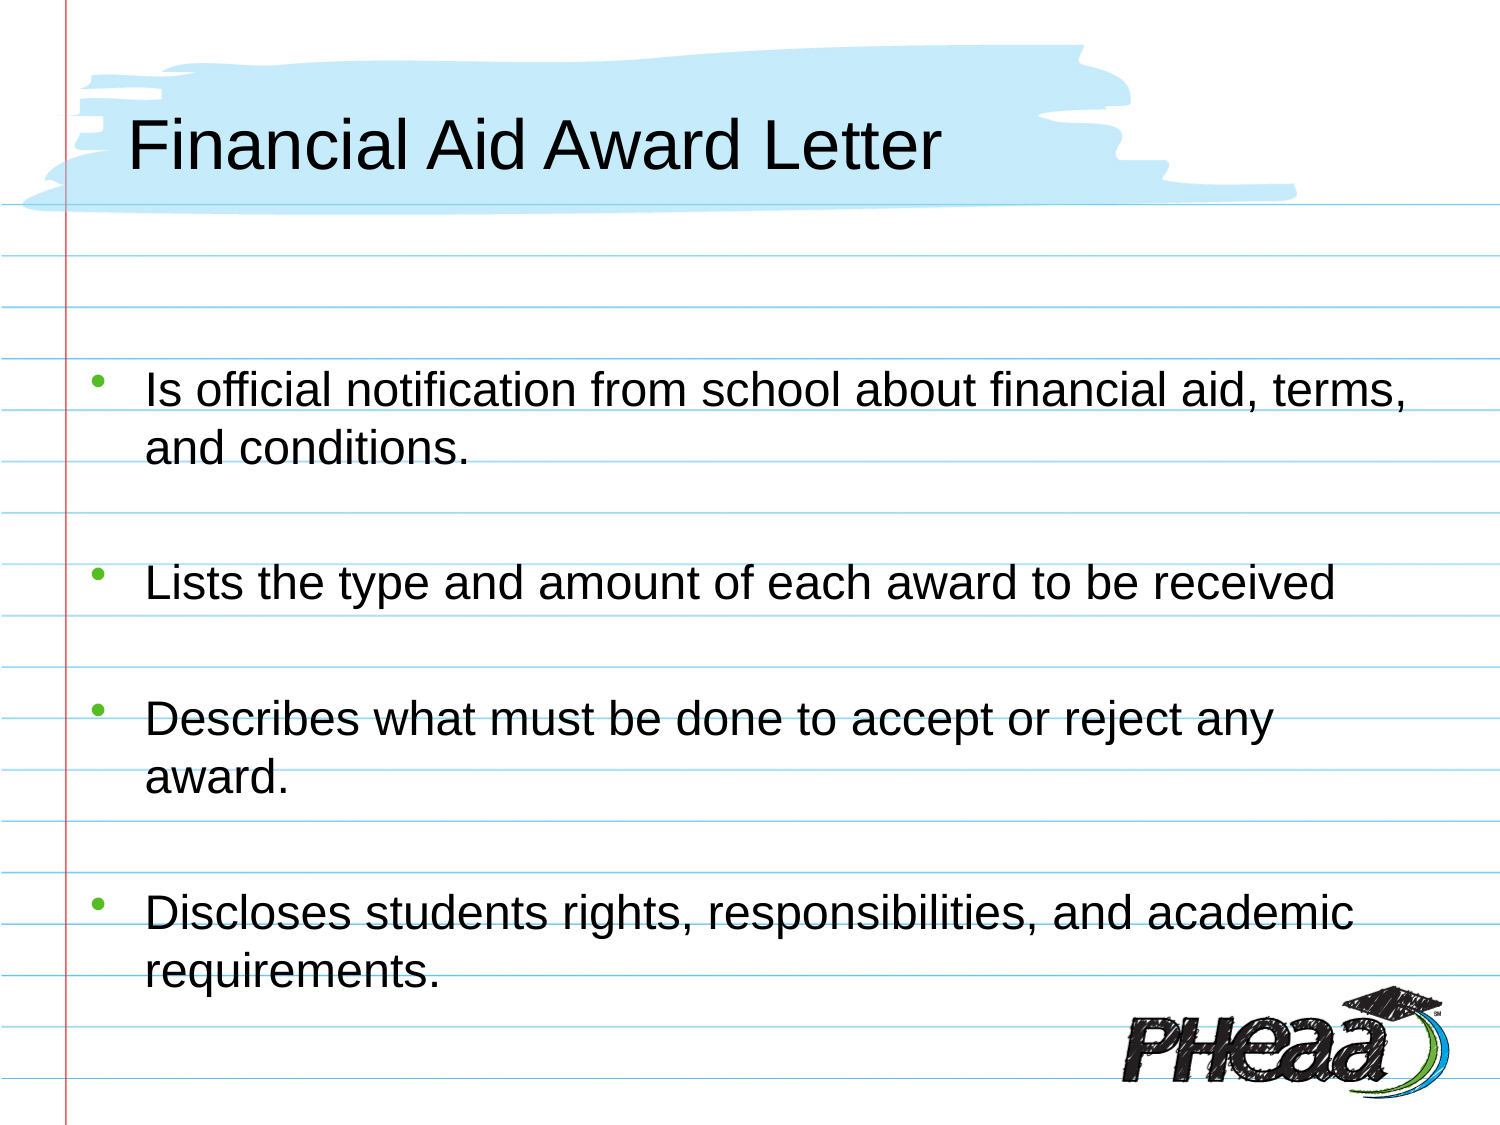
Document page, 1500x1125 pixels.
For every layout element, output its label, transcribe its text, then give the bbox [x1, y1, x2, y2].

picture [0, 0, 1500, 1125]
title Financial Aid Award Letter [112, 82, 1463, 200]
list Is official notification from school about financial aid, terms, and conditions. Lists the type and amount of each award to be received Describes what must be done to accept or reject any award. Discloses students rights, responsibilities, and academic requirements. [75, 350, 1425, 1005]
